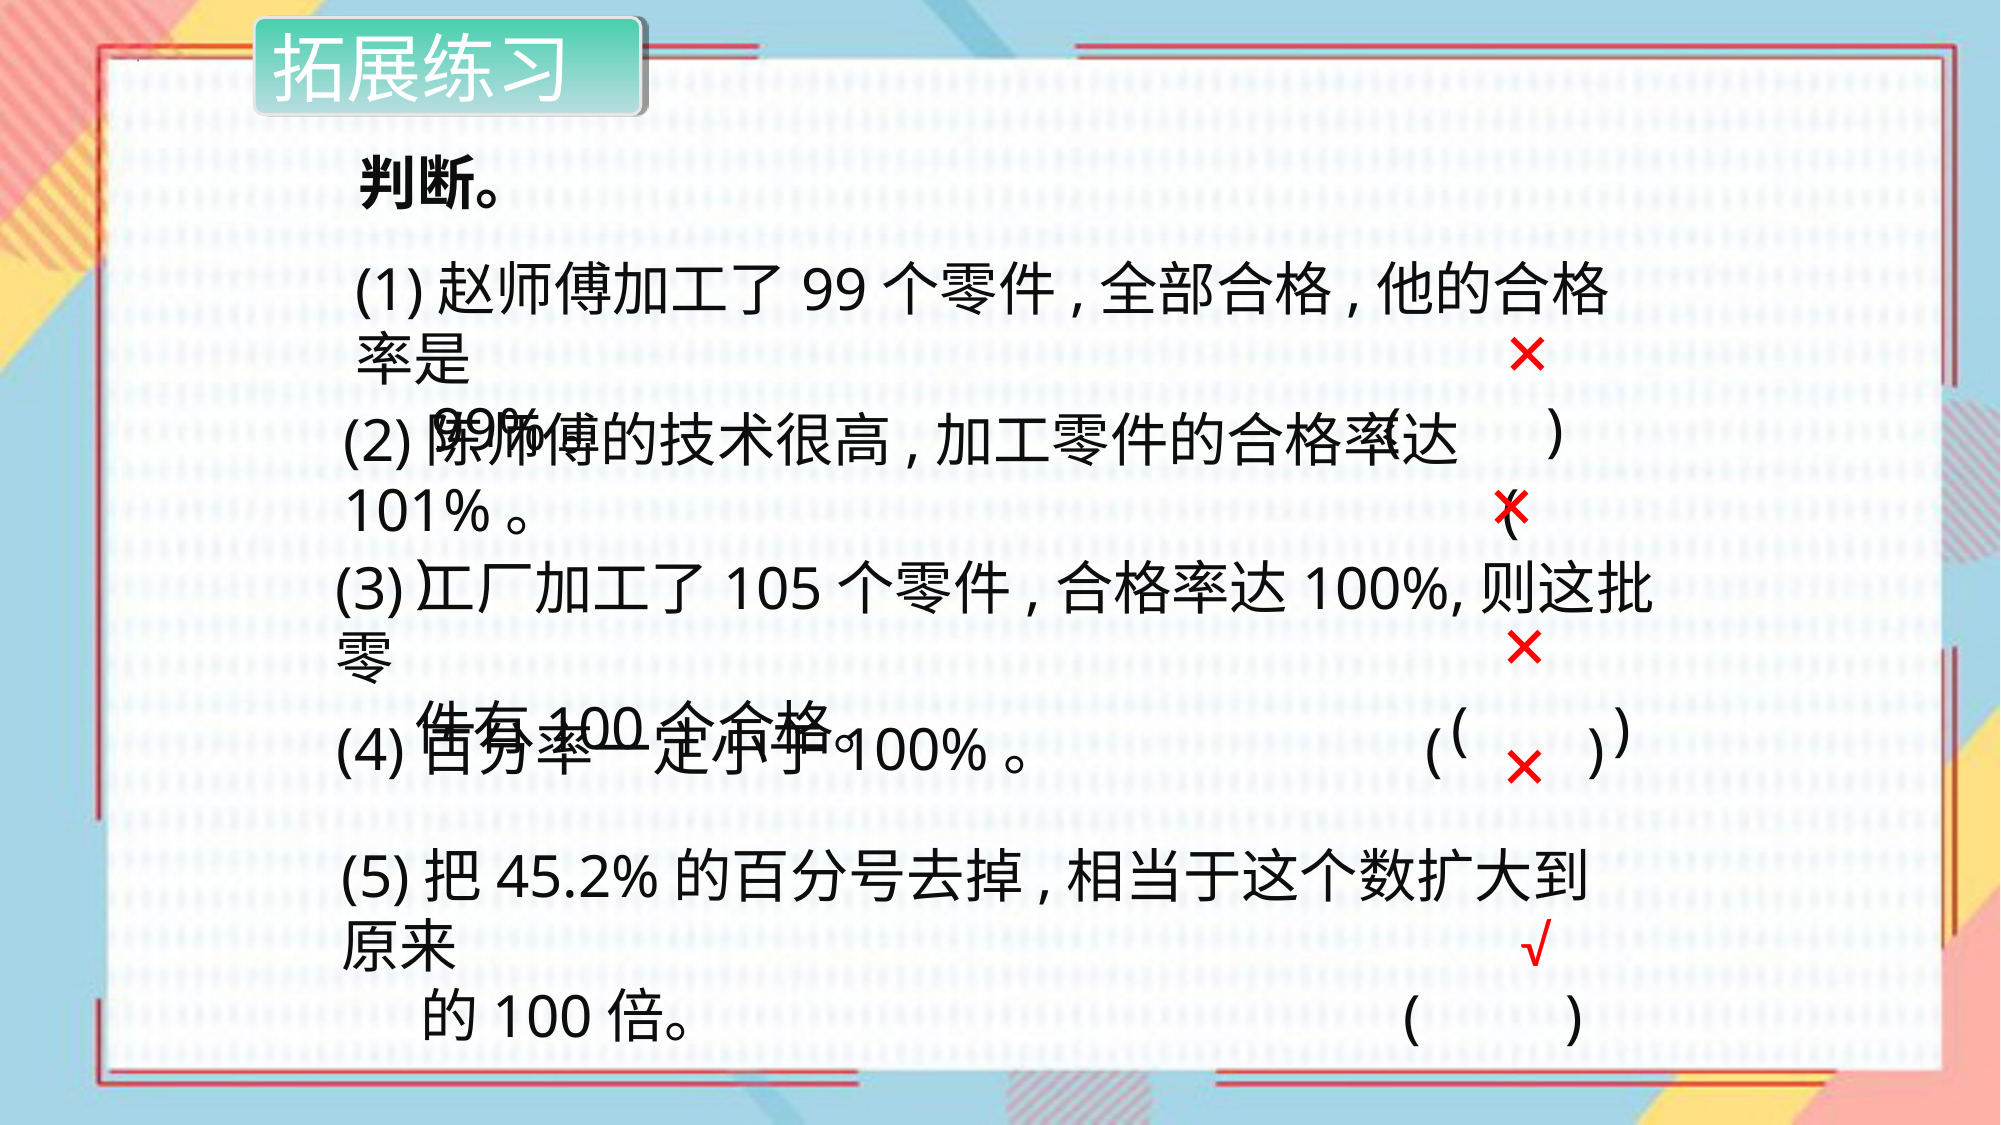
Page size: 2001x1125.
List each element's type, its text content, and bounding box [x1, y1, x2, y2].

text_box ✕ [1485, 603, 1564, 688]
text_box (3)工厂加工了105个零件,合格率达100%,则这批零 件有100个合格。 ( ) [320, 543, 1676, 769]
text_box 判断。 [316, 138, 1593, 225]
text_box ✕ [1488, 309, 1568, 395]
text_box (2)陈师傅的技术很高,加工零件的合格率达101%。 ( ) [328, 395, 1652, 543]
text_box (5)把45.2%的百分号去掉,相当于这个数扩大到原来 的100倍。 ( ) [326, 831, 1650, 1057]
text_box (1)赵师傅加工了99个零件,全部合格,他的合格率是 99%。 ( ) [340, 245, 1664, 470]
text_box √ [1505, 900, 1565, 985]
picture [0, 0, 2001, 1125]
text_box 拓展练习 [254, 17, 641, 115]
text_box ✕ [1485, 723, 1564, 808]
text_box ✕ [1473, 463, 1552, 548]
text_box (4)百分率一定小于100%。 ( ) [322, 704, 1981, 789]
